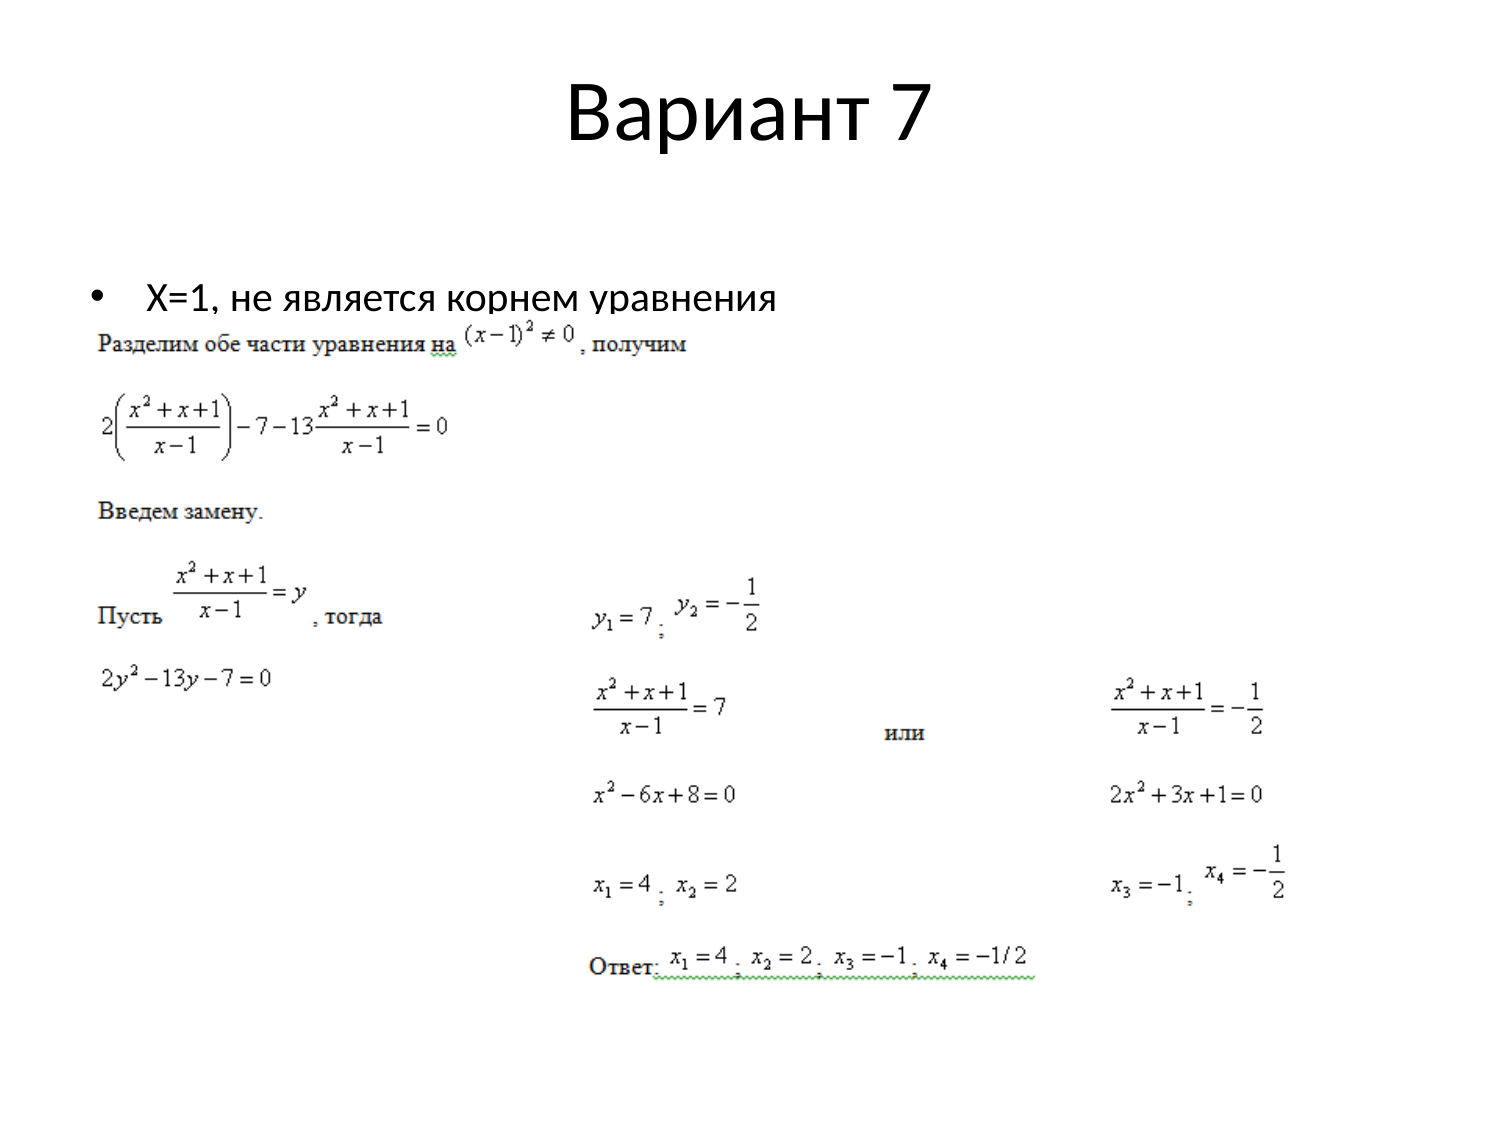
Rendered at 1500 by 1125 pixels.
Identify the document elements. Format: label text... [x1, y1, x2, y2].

picture [52, 314, 1407, 996]
list Х=1, не является корнем уравнения [75, 262, 1425, 1005]
